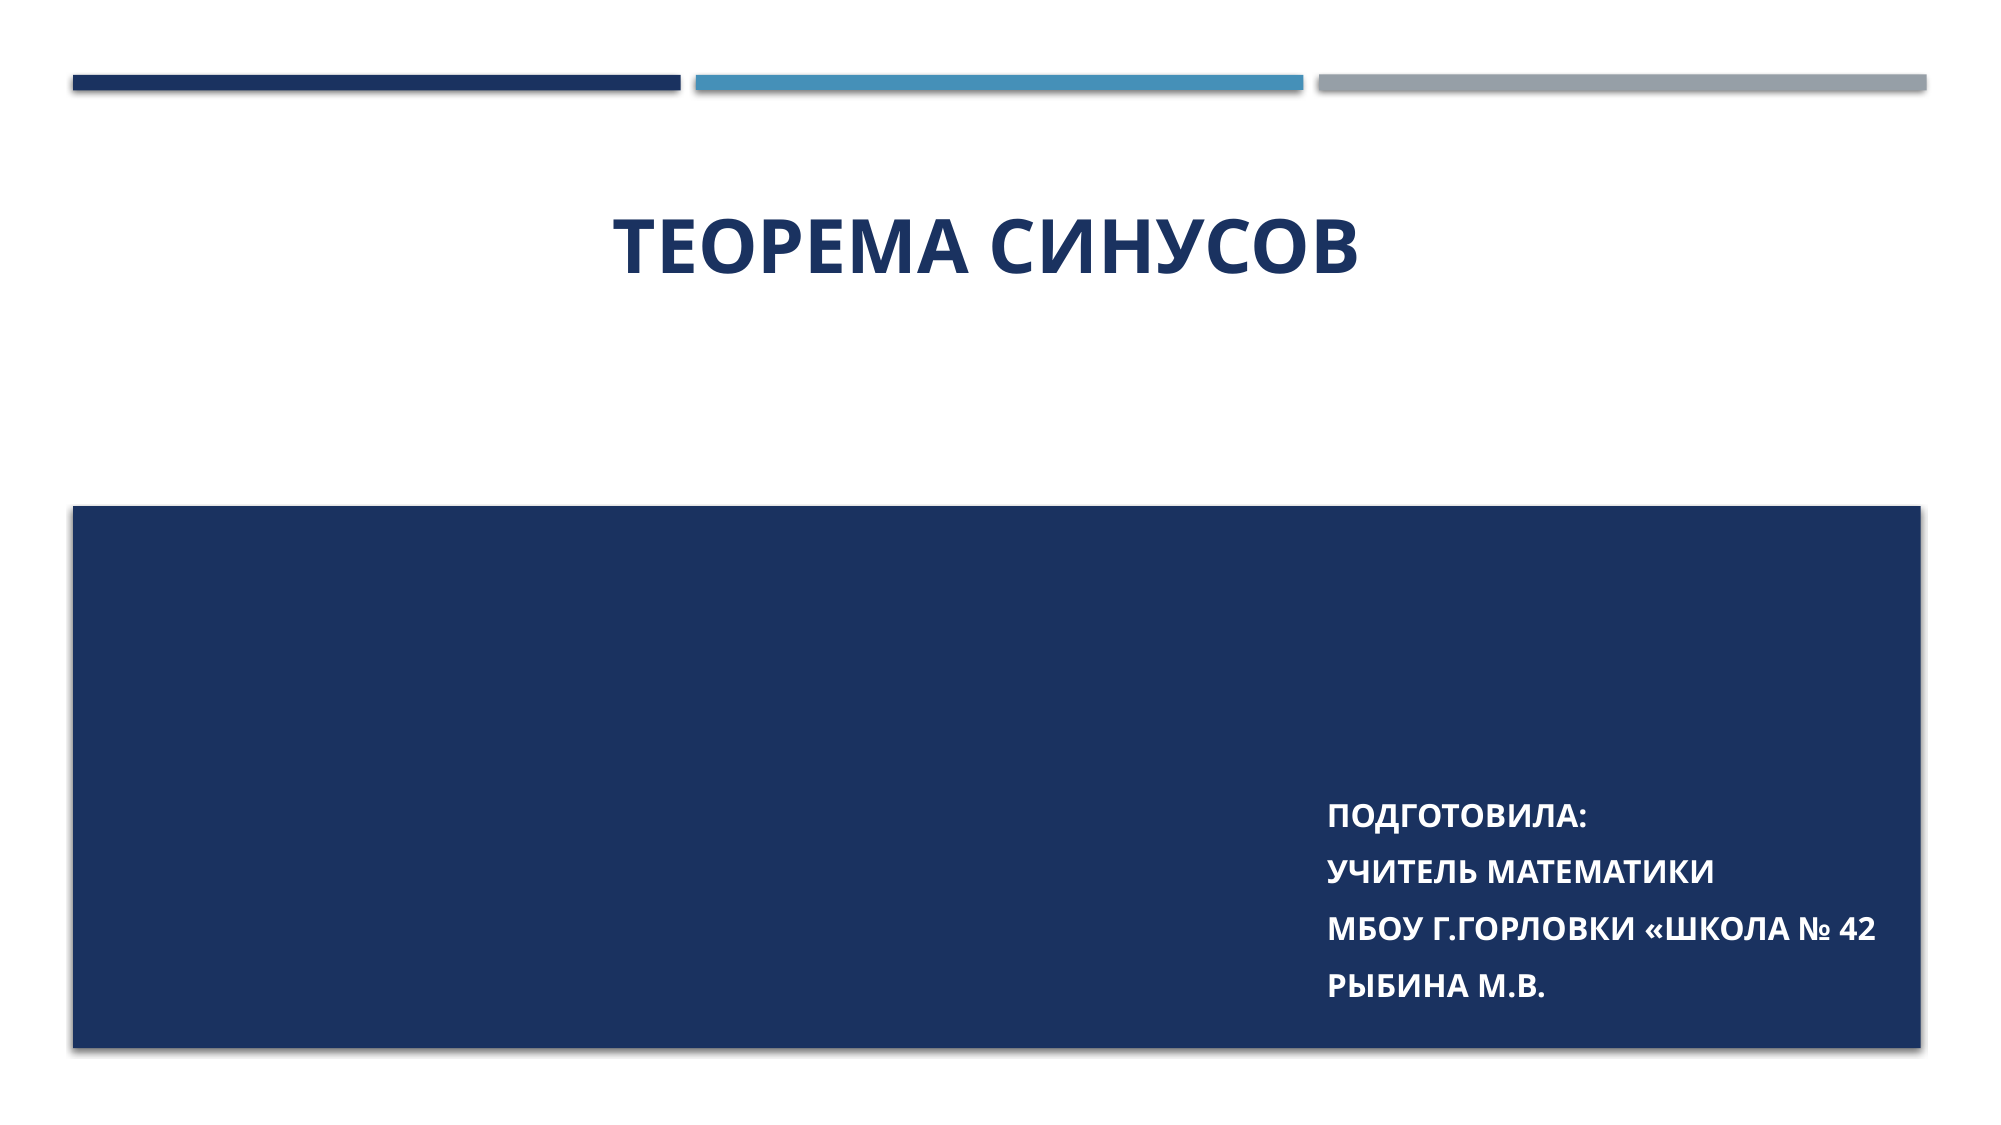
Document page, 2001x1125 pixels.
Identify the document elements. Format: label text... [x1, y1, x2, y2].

subtitle Подготовила: учитель математики МБОУ Г.ГОРЛОВКИ «ШКОЛА № 42 Рыбина М.В. [1311, 788, 1899, 1041]
title Теорема синусов [95, 167, 1899, 296]
